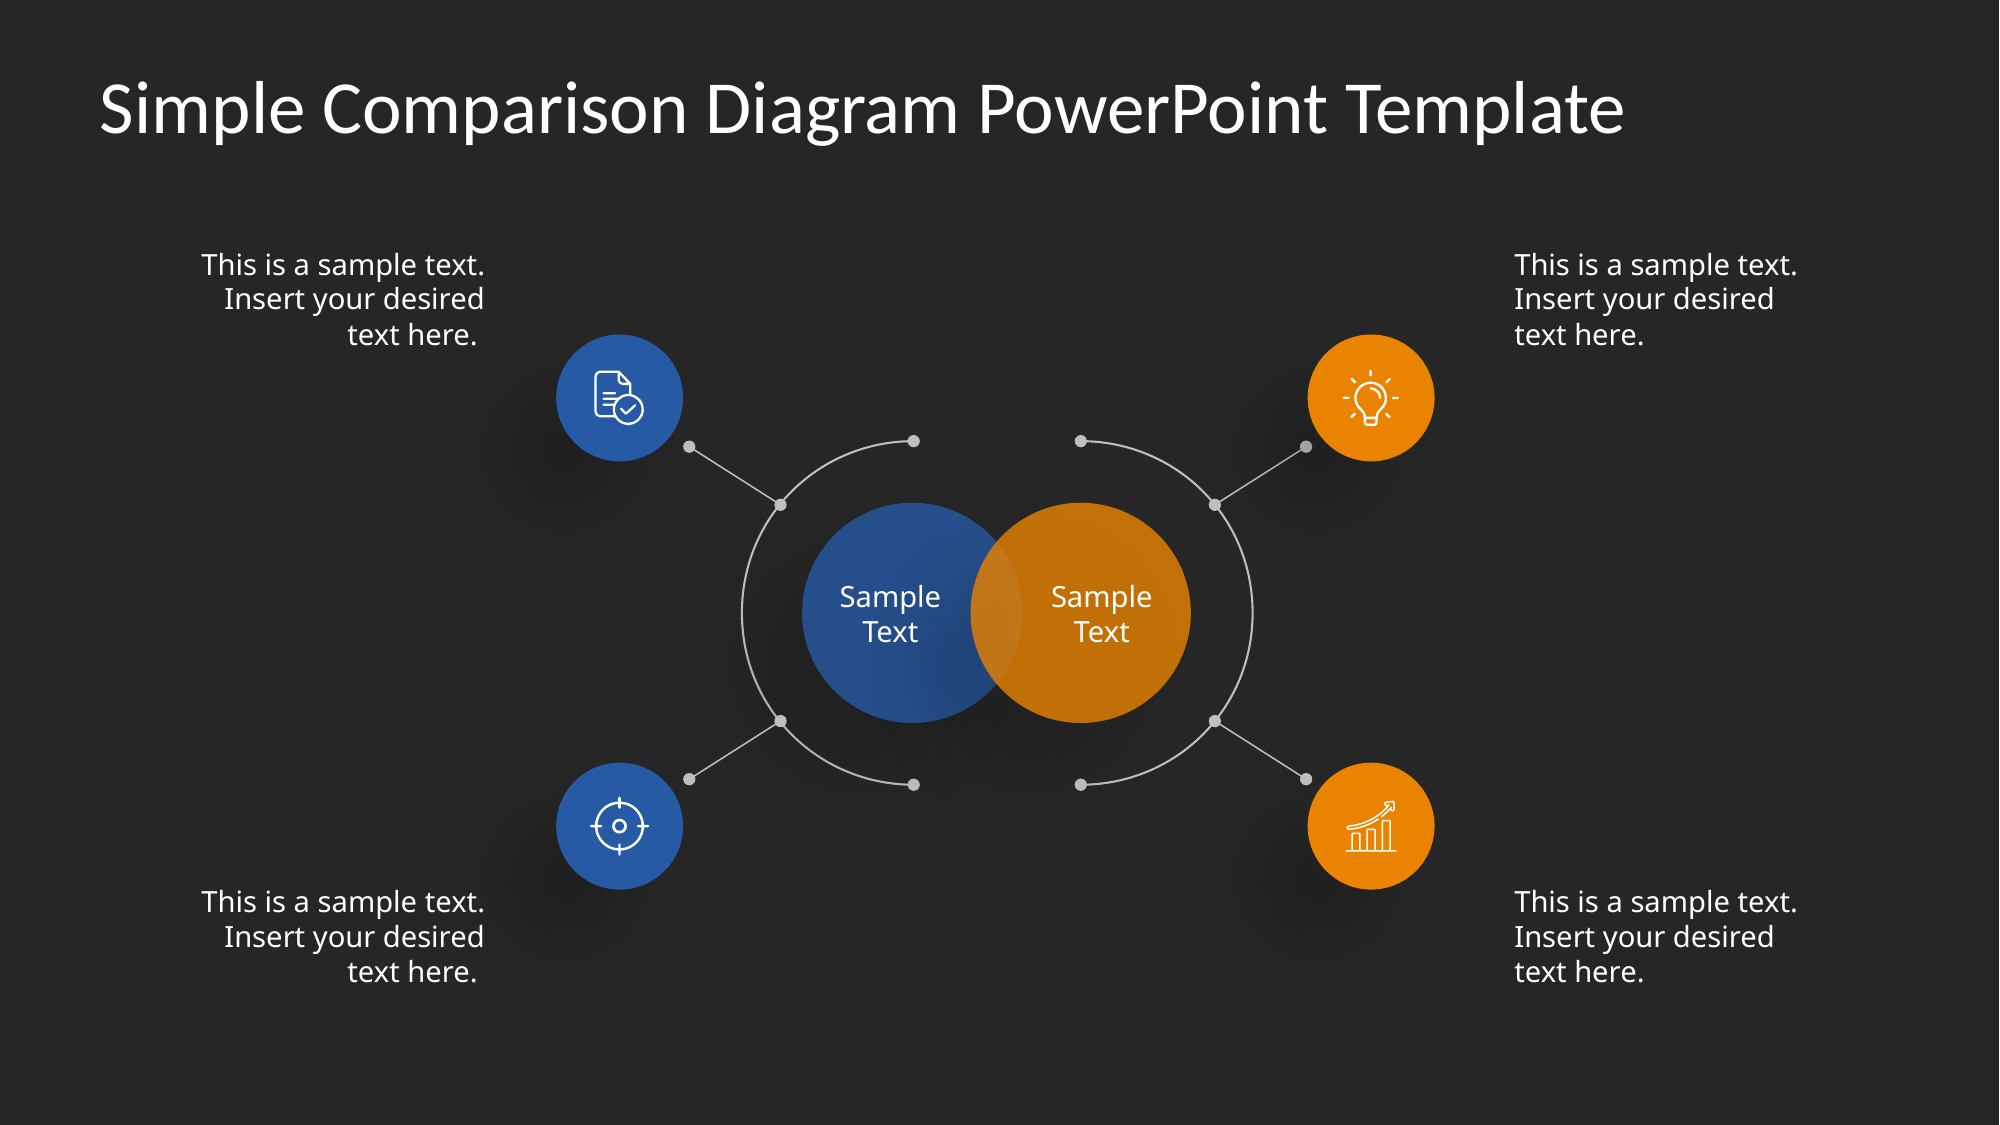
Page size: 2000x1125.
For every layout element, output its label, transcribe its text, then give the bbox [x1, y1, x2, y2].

text_box [799, 500, 994, 726]
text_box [1214, 446, 1307, 780]
title Simple Comparison Diagram PowerPoint Template [99, 45, 1900, 162]
text_box [968, 500, 1193, 726]
text_box This is a sample text. Insert your desired text here. [189, 883, 486, 989]
text_box [554, 332, 686, 464]
text_box This is a sample text. Insert your desired text here. [1514, 883, 1810, 989]
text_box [1342, 369, 1400, 427]
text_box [689, 446, 781, 780]
text_box This is a sample text. Insert your desired text here. [1514, 245, 1810, 351]
text_box [909, 787, 920, 791]
text_box [554, 760, 686, 892]
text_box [594, 370, 645, 426]
text_box Sample Text [823, 578, 957, 649]
text_box [1305, 760, 1437, 892]
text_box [1345, 800, 1397, 852]
text_box [1074, 434, 1209, 791]
text_box Sample Text [1035, 578, 1169, 649]
text_box This is a sample text. Insert your desired text here. [189, 245, 486, 351]
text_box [589, 796, 650, 856]
text_box [785, 434, 920, 553]
text_box [1305, 332, 1437, 464]
